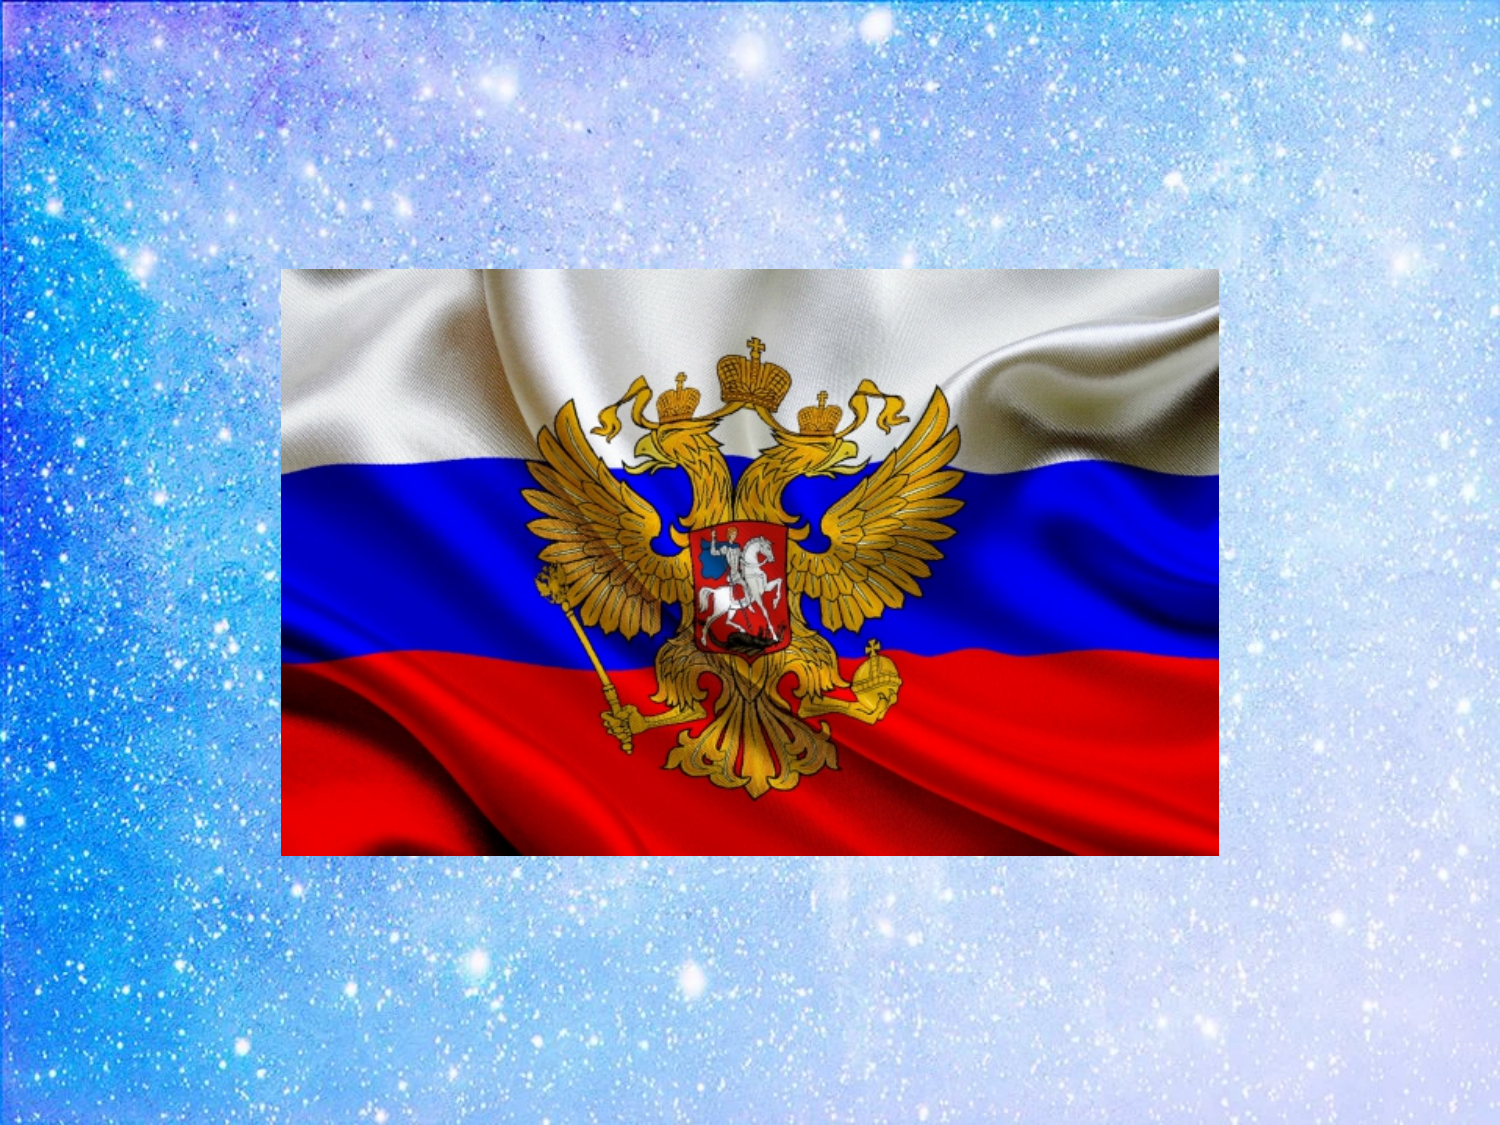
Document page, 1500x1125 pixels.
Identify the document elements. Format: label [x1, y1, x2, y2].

list [0, 0, 1500, 1125]
picture [281, 269, 1219, 856]
